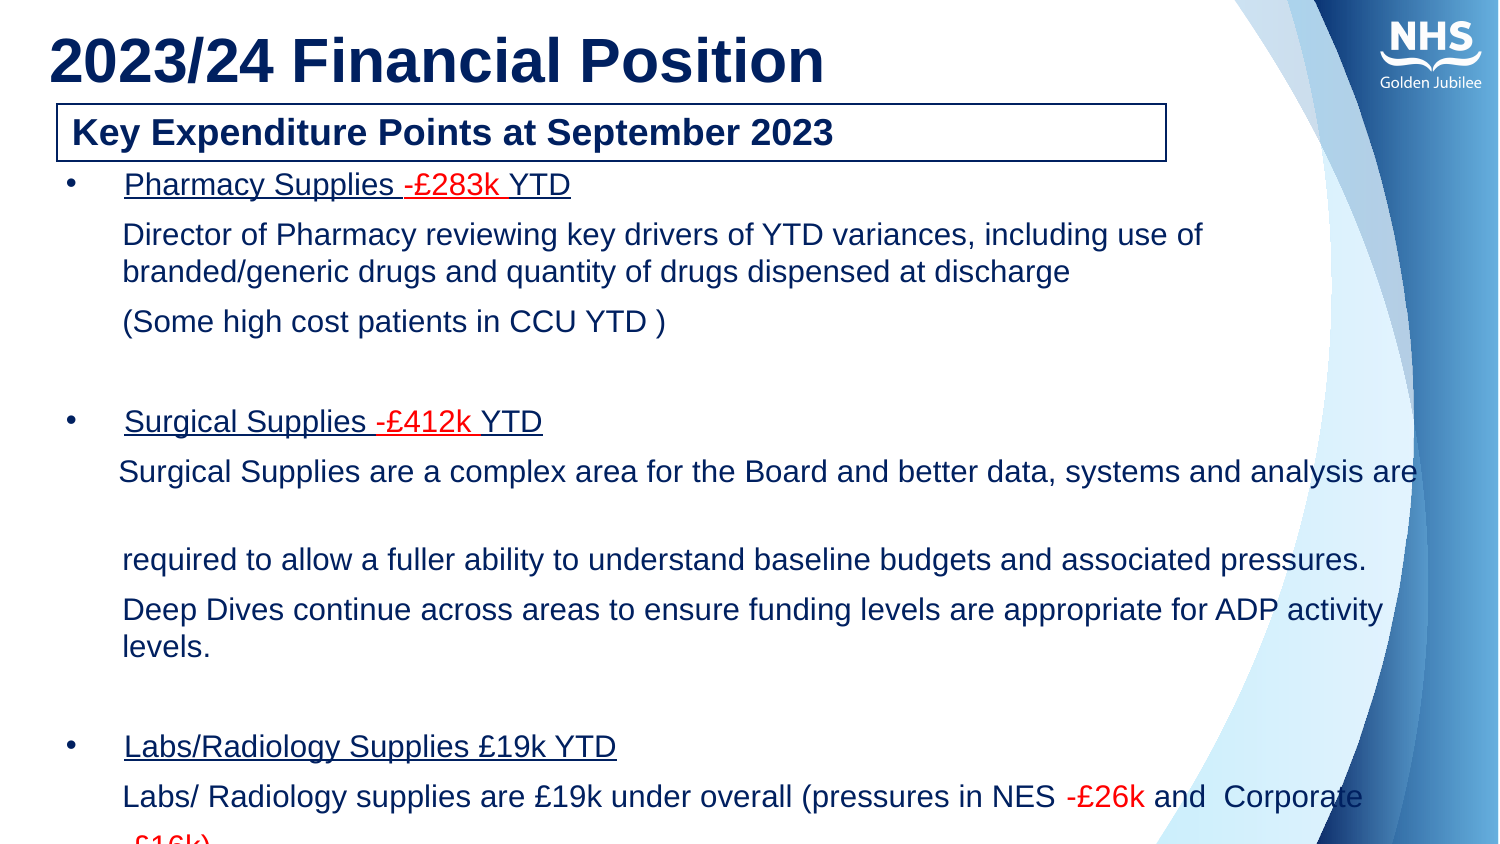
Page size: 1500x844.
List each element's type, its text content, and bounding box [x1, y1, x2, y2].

text_box Pharmacy Supplies -£283k YTD Director of Pharmacy reviewing key drivers of YTD variances, including use of branded/generic drugs and quantity of drugs dispensed at discharge (Some high cost patients in CCU YTD ) Surgical Supplies -£412k YTD Surgical Supplies are a complex area for the Board and better data, systems and analysis are required to allow a fuller ability to understand baseline budgets and associated pressures. Deep Dives continue across areas to ensure funding levels are appropriate for ADP activity levels. Labs/Radiology Supplies £19k YTD Labs/ Radiology supplies are £19k under overall (pressures in NES -£26k and Corporate -£16k) [49, 164, 1427, 844]
picture [1380, 21, 1482, 92]
title 2023/24 Financial Position [49, 23, 1064, 95]
table_header Key Expenditure Points at September 2023 [58, 105, 1165, 160]
